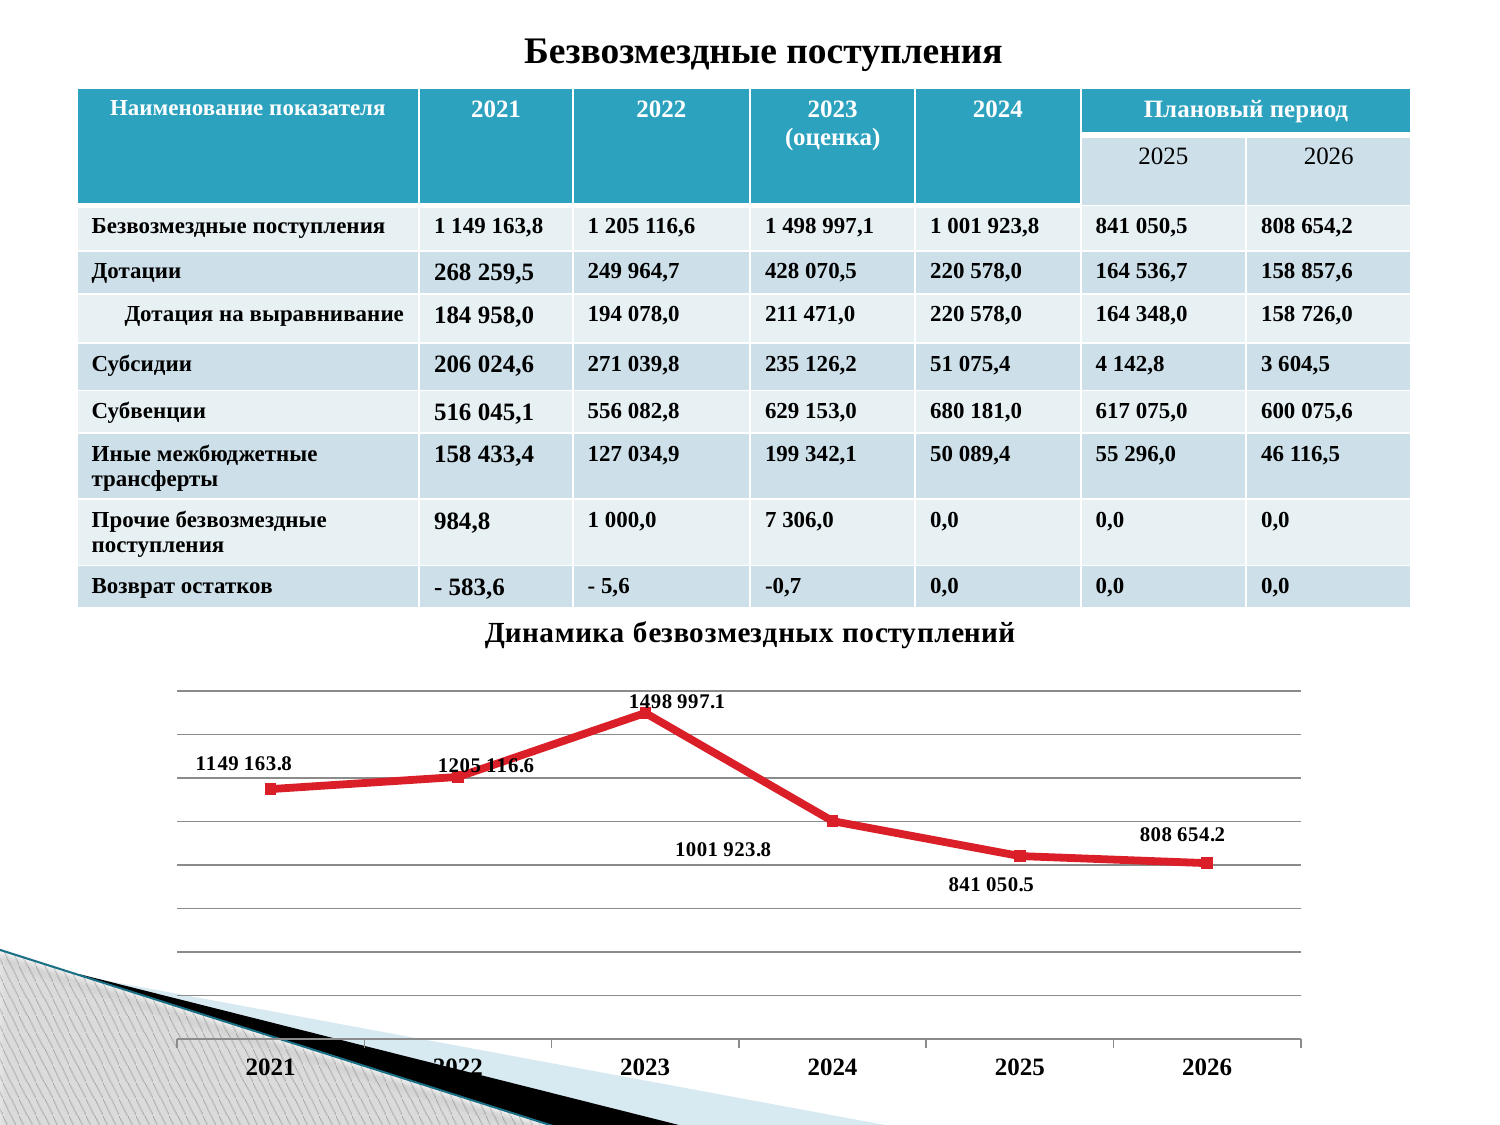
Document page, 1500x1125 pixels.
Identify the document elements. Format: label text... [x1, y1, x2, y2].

table_cell Прочие безвозмездные поступления [78, 500, 418, 565]
table_cell 271 039,8 [574, 344, 749, 390]
table_cell Субсидии [78, 344, 418, 390]
table_header Наименование показателя [78, 89, 418, 203]
table_cell 680 181,0 [916, 391, 1080, 432]
table_cell 235 126,2 [751, 344, 914, 390]
table_cell 1 498 997,1 [751, 208, 914, 250]
table_cell 0,0 [1082, 500, 1245, 565]
table_cell 164 536,7 [1082, 252, 1245, 293]
table_cell 7 306,0 [751, 500, 914, 565]
table_cell 1 149 163,8 [420, 208, 572, 250]
table_cell 0,0 [1082, 566, 1245, 597]
table_cell 0,0 [916, 500, 1080, 565]
table_header 2021 [420, 89, 572, 203]
table_cell 211 471,0 [751, 295, 914, 342]
table_cell 0,0 [916, 566, 1080, 597]
table_cell 55 296,0 [1082, 434, 1245, 498]
table_cell 629 153,0 [751, 391, 914, 432]
table_header 2023 (оценка) [751, 89, 914, 203]
table_cell 4 142,8 [1082, 344, 1245, 390]
table_cell 600 075,6 [1247, 391, 1410, 432]
table_cell Иные межбюджетные трансферты [78, 434, 418, 498]
table_cell 808 654,2 [1247, 206, 1410, 250]
table_cell 3 604,5 [1247, 344, 1410, 390]
table_cell -0,7 [751, 566, 914, 597]
table_cell 268 259,5 [420, 252, 572, 293]
table_cell 194 078,0 [574, 295, 749, 342]
title Безвозмездные поступления [88, 19, 1439, 79]
table_cell 1 000,0 [574, 500, 749, 565]
table_header 2024 [916, 89, 1080, 203]
table_cell 516 045,1 [420, 391, 572, 432]
table_header Плановый период [1082, 89, 1410, 132]
table_cell 841 050,5 [1082, 206, 1245, 250]
table_cell - 5,6 [574, 566, 749, 597]
table_cell Возврат остатков [78, 566, 418, 597]
table_cell 51 075,4 [916, 344, 1080, 390]
table_cell 158 433,4 [420, 434, 572, 498]
table_cell 556 082,8 [574, 391, 749, 432]
table_cell 50 089,4 [916, 434, 1080, 498]
table_cell Дотация на выравнивание [78, 295, 418, 342]
table_cell 2026 [1247, 138, 1410, 205]
table_cell 164 348,0 [1082, 295, 1245, 342]
table_cell 127 034,9 [574, 434, 749, 498]
table_cell 158 726,0 [1247, 295, 1410, 342]
table_cell 984,8 [420, 500, 572, 565]
table_header 2022 [574, 89, 749, 203]
chart [64, 597, 1412, 1125]
table_cell Субвенции [78, 391, 418, 432]
table_cell Безвозмездные поступления [78, 208, 418, 250]
table_cell Дотации [78, 252, 418, 293]
table_cell 158 857,6 [1247, 252, 1410, 293]
table_cell 184 958,0 [420, 295, 572, 342]
table_cell 0,0 [1247, 566, 1410, 597]
table_cell 249 964,7 [574, 252, 749, 293]
table_cell 46 116,5 [1247, 434, 1410, 498]
table_cell 1 205 116,6 [574, 208, 749, 250]
table_cell 206 024,6 [420, 344, 572, 390]
table_cell 199 342,1 [751, 434, 914, 498]
table_cell 2025 [1082, 138, 1245, 205]
table_cell 617 075,0 [1082, 391, 1245, 432]
table_cell 0,0 [1247, 500, 1410, 565]
table_cell 428 070,5 [751, 252, 914, 293]
table_cell 220 578,0 [916, 295, 1080, 342]
table_cell 220 578,0 [916, 252, 1080, 293]
table_cell 1 001 923,8 [916, 208, 1080, 250]
table_cell - 583,6 [420, 566, 572, 597]
